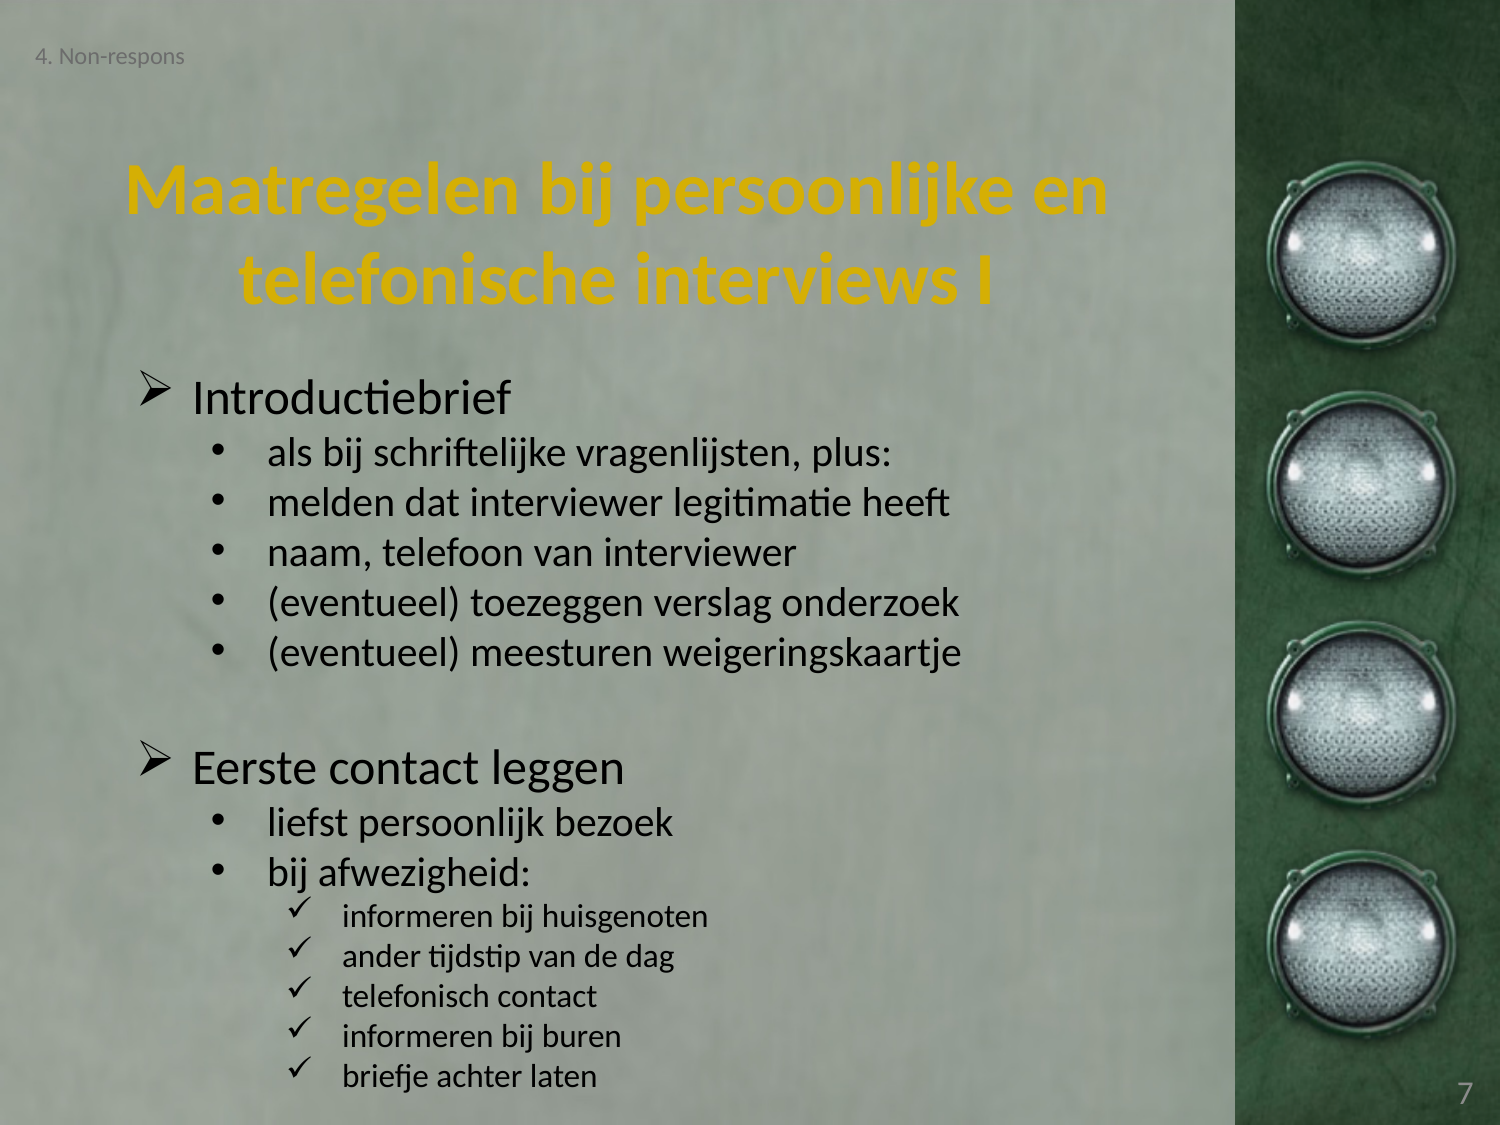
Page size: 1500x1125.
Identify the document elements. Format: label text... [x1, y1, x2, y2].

title 4. Non-respons [19, 32, 377, 77]
text_box Introductiebrief als bij schriftelijke vragenlijsten, plus: melden dat interviewer legitimatie heeft naam, telefoon van interviewer (eventueel) toezeggen verslag onderzoek (eventueel) meesturen weigeringskaartje Eerste contact leggen liefst persoonlijk bezoek bij afwezigheid: informeren bij huisgenoten ander tijdstip van de dag telefonisch contact informeren bij buren briefje achter laten [121, 297, 1229, 1102]
subtitle Maatregelen bij persoonlijke en telefonische interviews I [0, 131, 1229, 276]
picture [0, 0, 1500, 1125]
